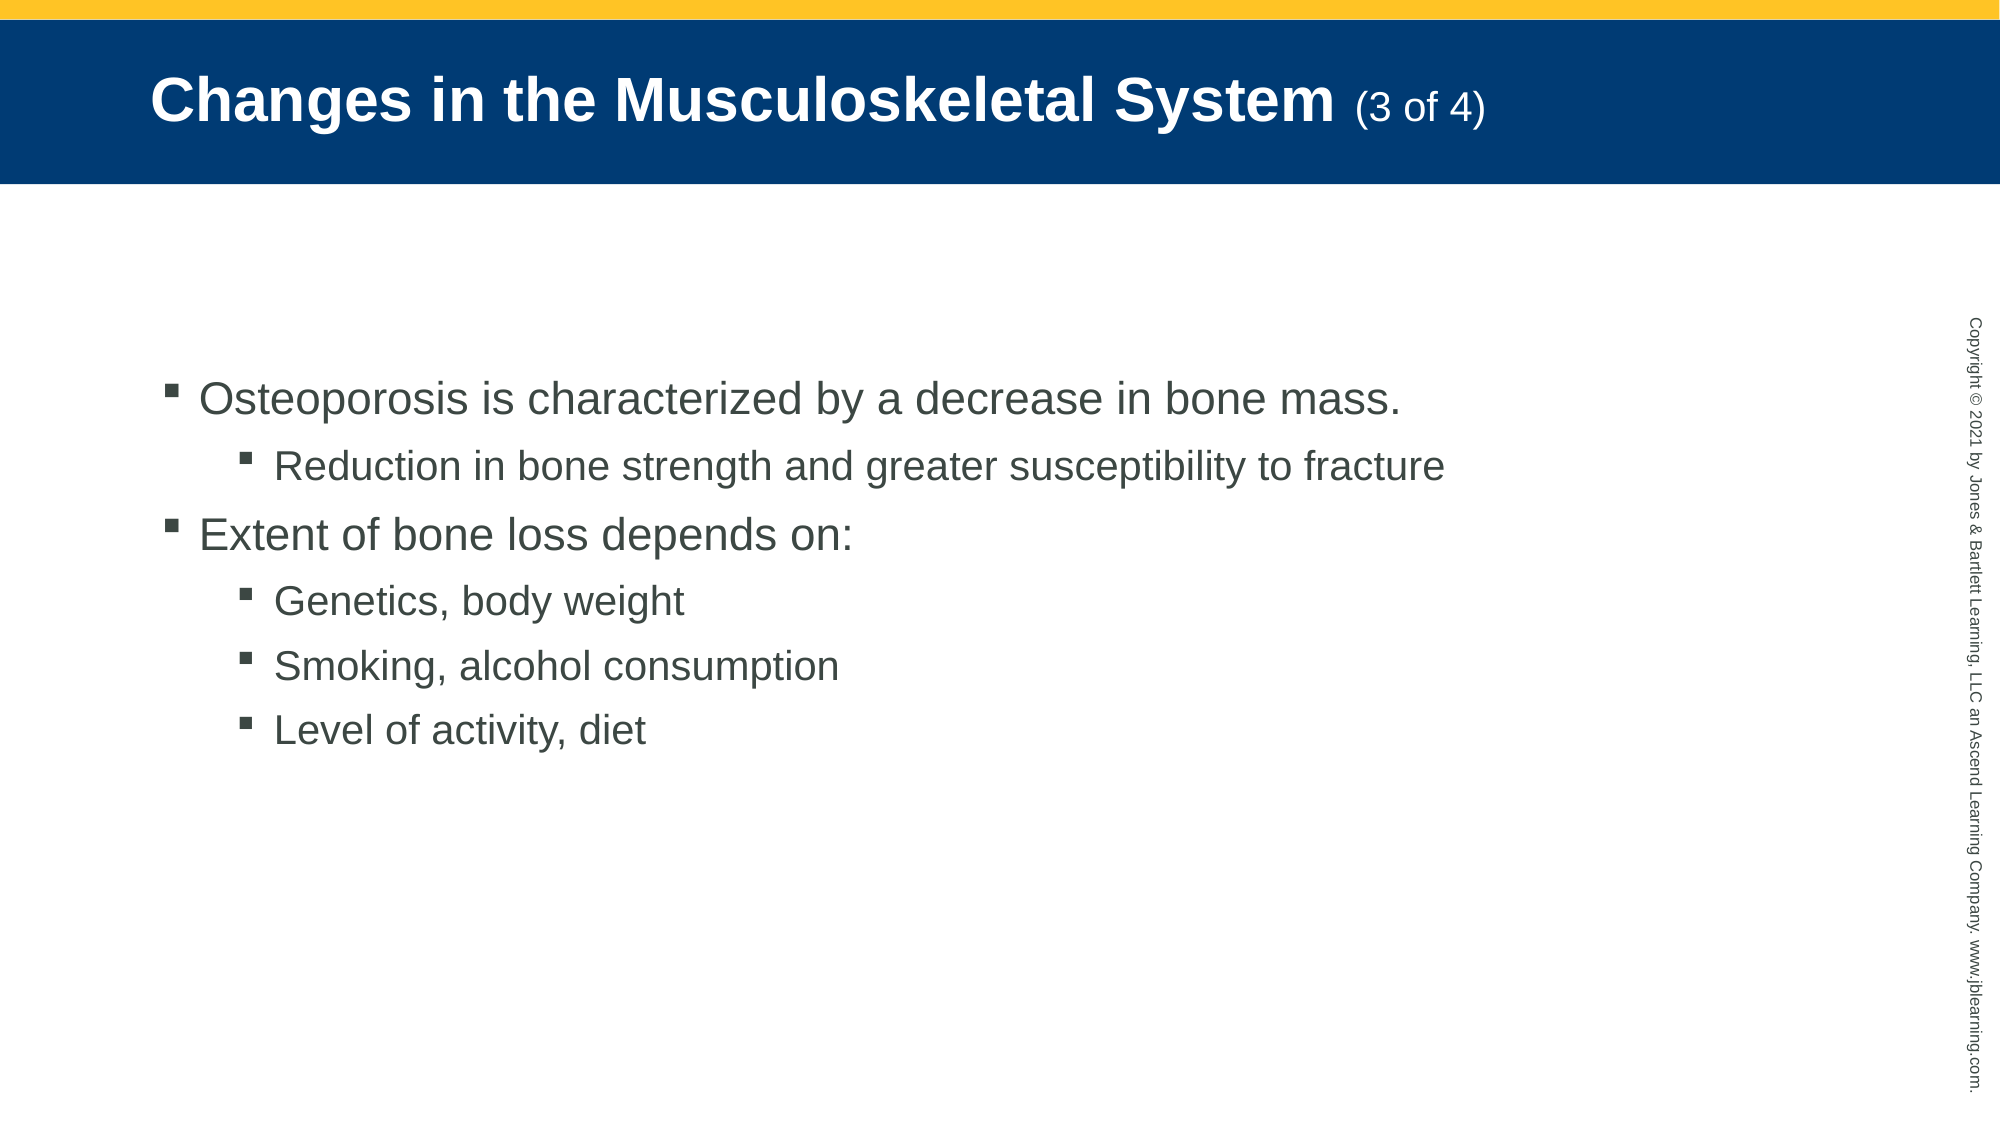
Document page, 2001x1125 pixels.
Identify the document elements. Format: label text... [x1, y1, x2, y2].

title Changes in the Musculoskeletal System (3 of 4) [0, 19, 2000, 185]
list Osteoporosis is characterized by a decrease in bone mass. Reduction in bone strength and greater susceptibility to fracture Extent of bone loss depends on: Genetics, body weight Smoking, alcohol consumption Level of activity, diet [146, 361, 1859, 1016]
